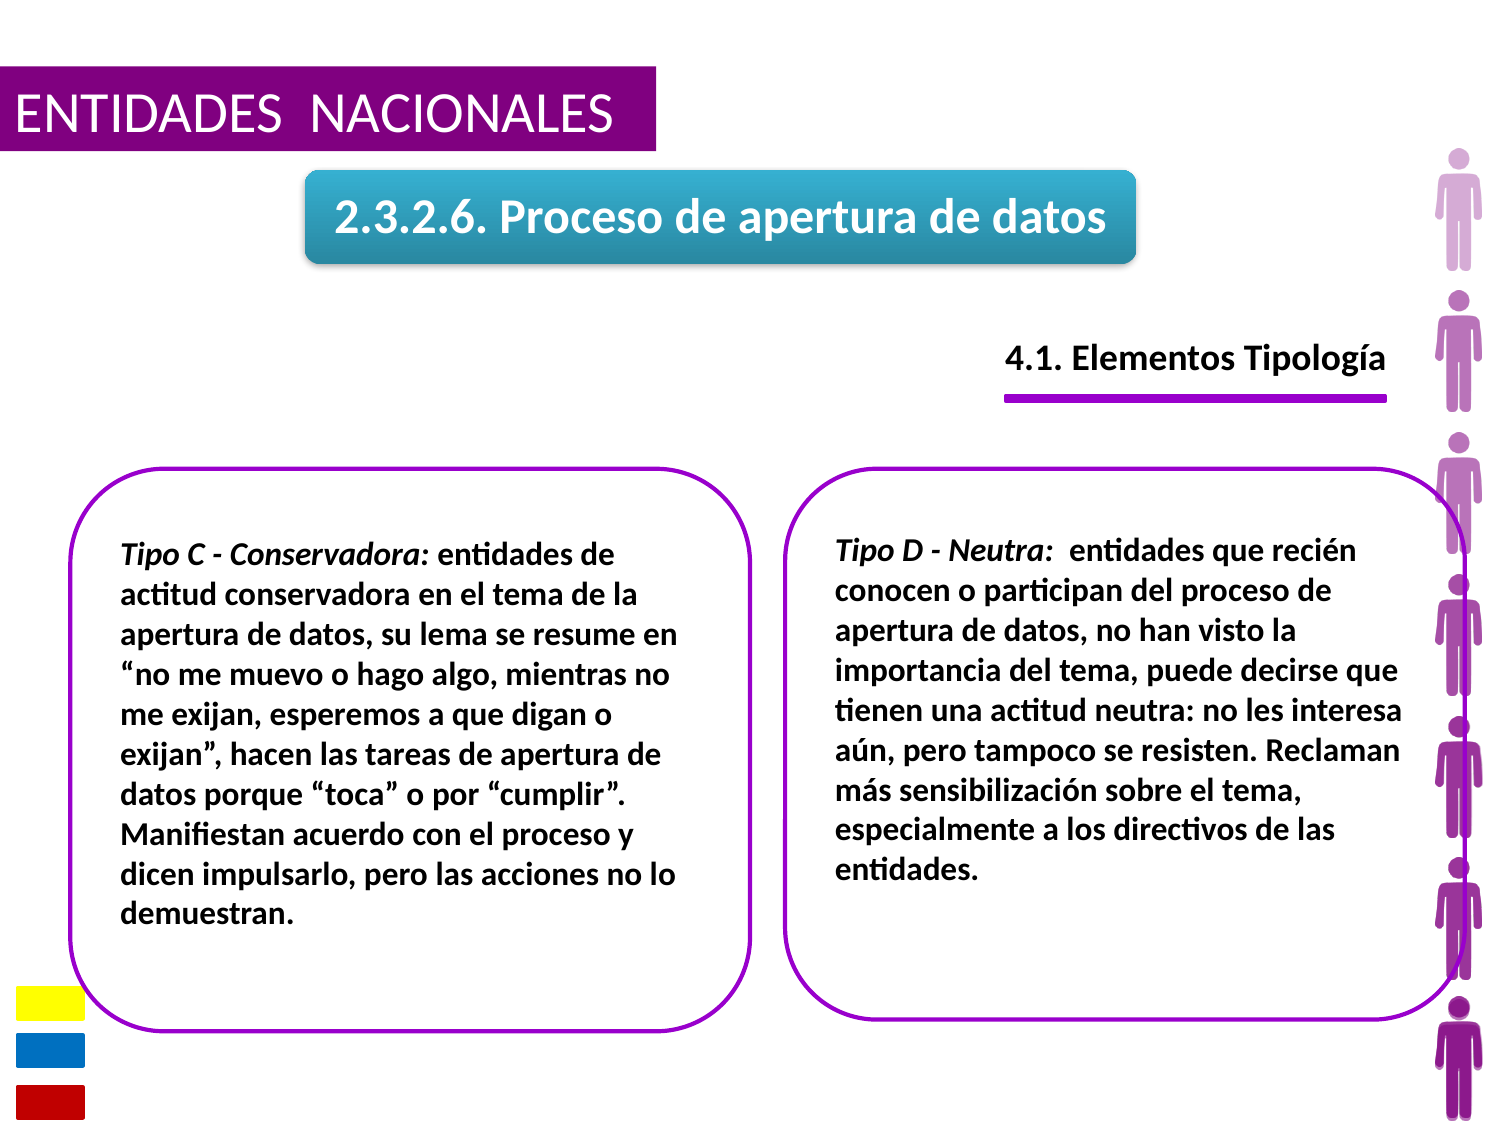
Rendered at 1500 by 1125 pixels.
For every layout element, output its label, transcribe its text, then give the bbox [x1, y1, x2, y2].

text_box [16, 1085, 85, 1120]
text_box [16, 986, 85, 1021]
text_box ENTIDADES NACIONALES [0, 66, 657, 152]
text_box Tipo D - Neutra: entidades que recién conocen o participan del proceso de apertura de datos, no han visto la importancia del tema, puede decirse que tienen una actitud neutra: no les interesa aún, pero tampoco se resisten. Reclaman más sensibilización sobre el tema, especialmente a los directivos de las entidades. [820, 520, 1442, 935]
picture [1434, 432, 1482, 555]
text_box [782, 466, 1444, 1022]
text_box [1442, 705, 1467, 712]
picture [1434, 996, 1483, 1122]
picture [1434, 715, 1483, 838]
picture [1434, 573, 1482, 696]
text_box [68, 466, 753, 1034]
text_box Tipo C - Conservadora: entidades de actitud conservadora en el tema de la apertura de datos, su lema se resume en “no me muevo o hago algo, mientras no me exijan, esperemos a que digan o exijan”, hacen las tareas de apertura de datos porque “toca” o por “cumplir”. Manifiestan acuerdo con el proceso y dicen impulsarlo, pero las acciones no lo demuestran. [105, 524, 727, 939]
text_box [1004, 394, 1387, 403]
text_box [304, 163, 1137, 271]
text_box 4.1. Elementos Tipología [990, 325, 1402, 386]
picture [1434, 148, 1482, 271]
picture [1434, 857, 1482, 980]
text_box [1442, 563, 1467, 571]
text_box [16, 1033, 85, 1068]
picture [1434, 290, 1482, 413]
text_box [1442, 847, 1467, 854]
